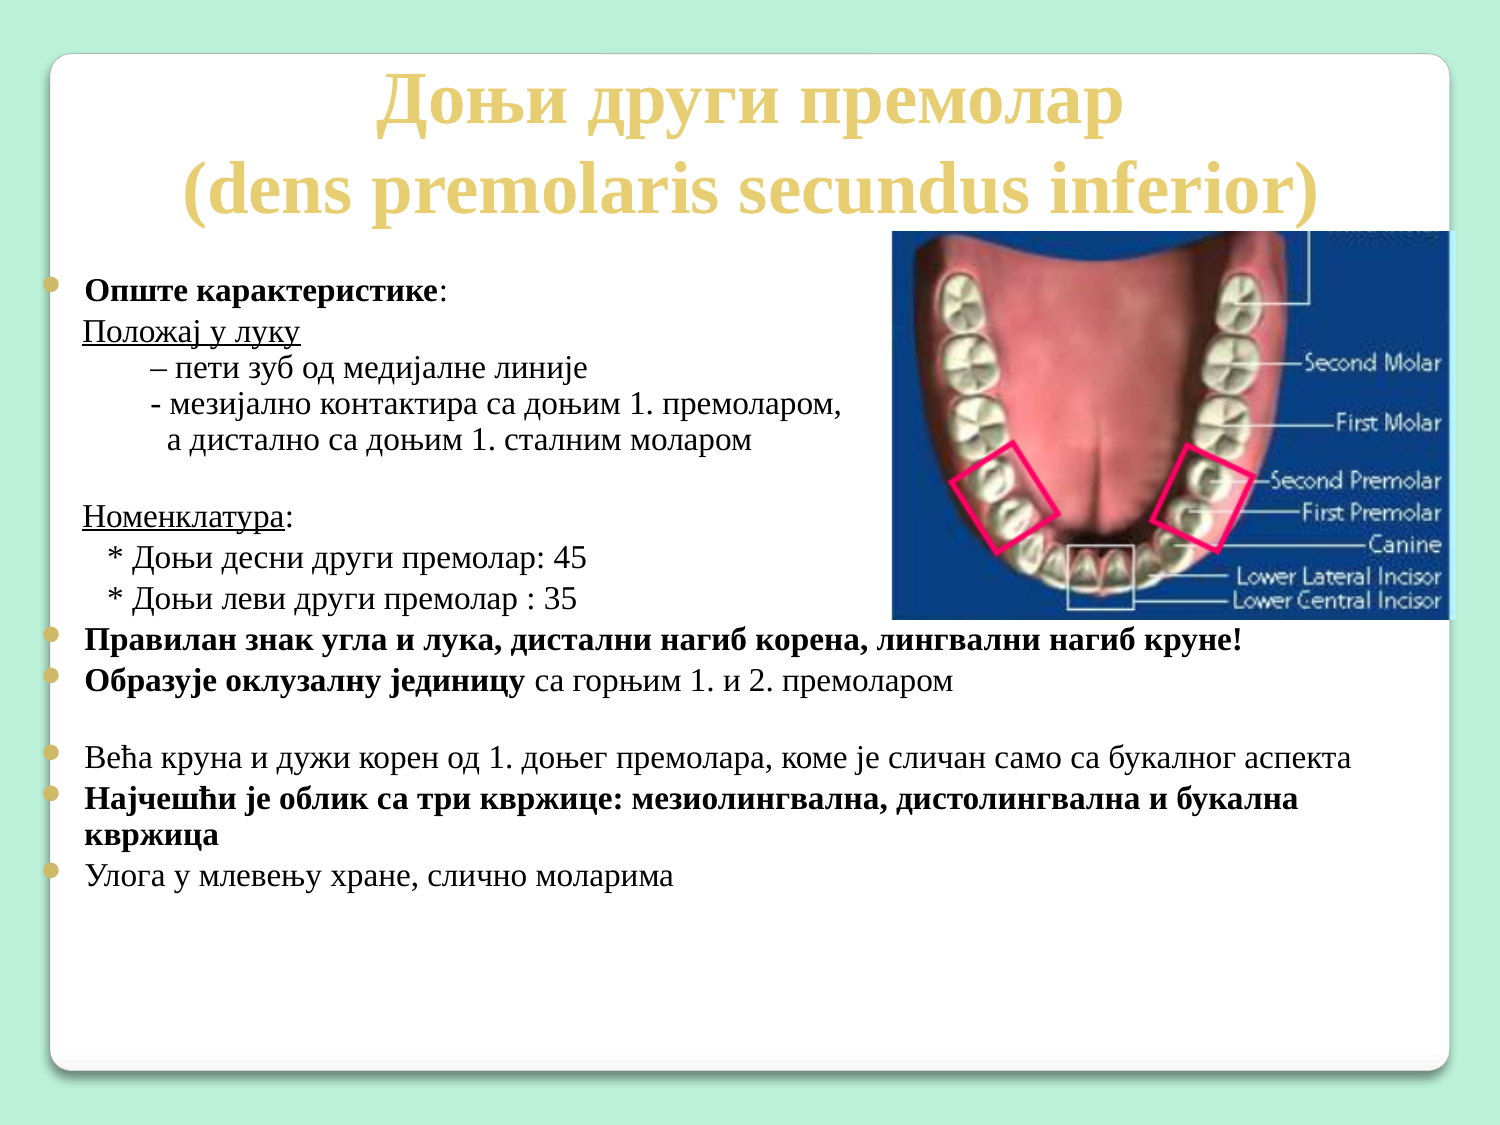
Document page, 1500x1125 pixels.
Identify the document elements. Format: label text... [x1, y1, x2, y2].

title Доњи други премолар (dens premolaris secundus inferior) [100, 42, 1402, 216]
picture [891, 231, 1456, 620]
list Опште карактеристике: Положај у луку – пети зуб од медијалне линије - мезијално контактира са доњим 1. премоларом, а дистално са доњим 1. сталним моларом Номенклатура: * Доњи десни други премолар: 45 * Доњи леви други премолар : 35 Правилан знак угла и лука, дистални нагиб корена, лингвални нагиб круне! Образује оклузалну јединицу са горњим 1. и 2. премоларом Већа круна и дужи корен од 1. доњег премолара, коме је сличан само са букалног аспекта Најчешћи је облик са три квржице: мезиолингвална, дистолингвална и букална квржица Улога у млевењу хране, слично моларима [29, 267, 1448, 1012]
